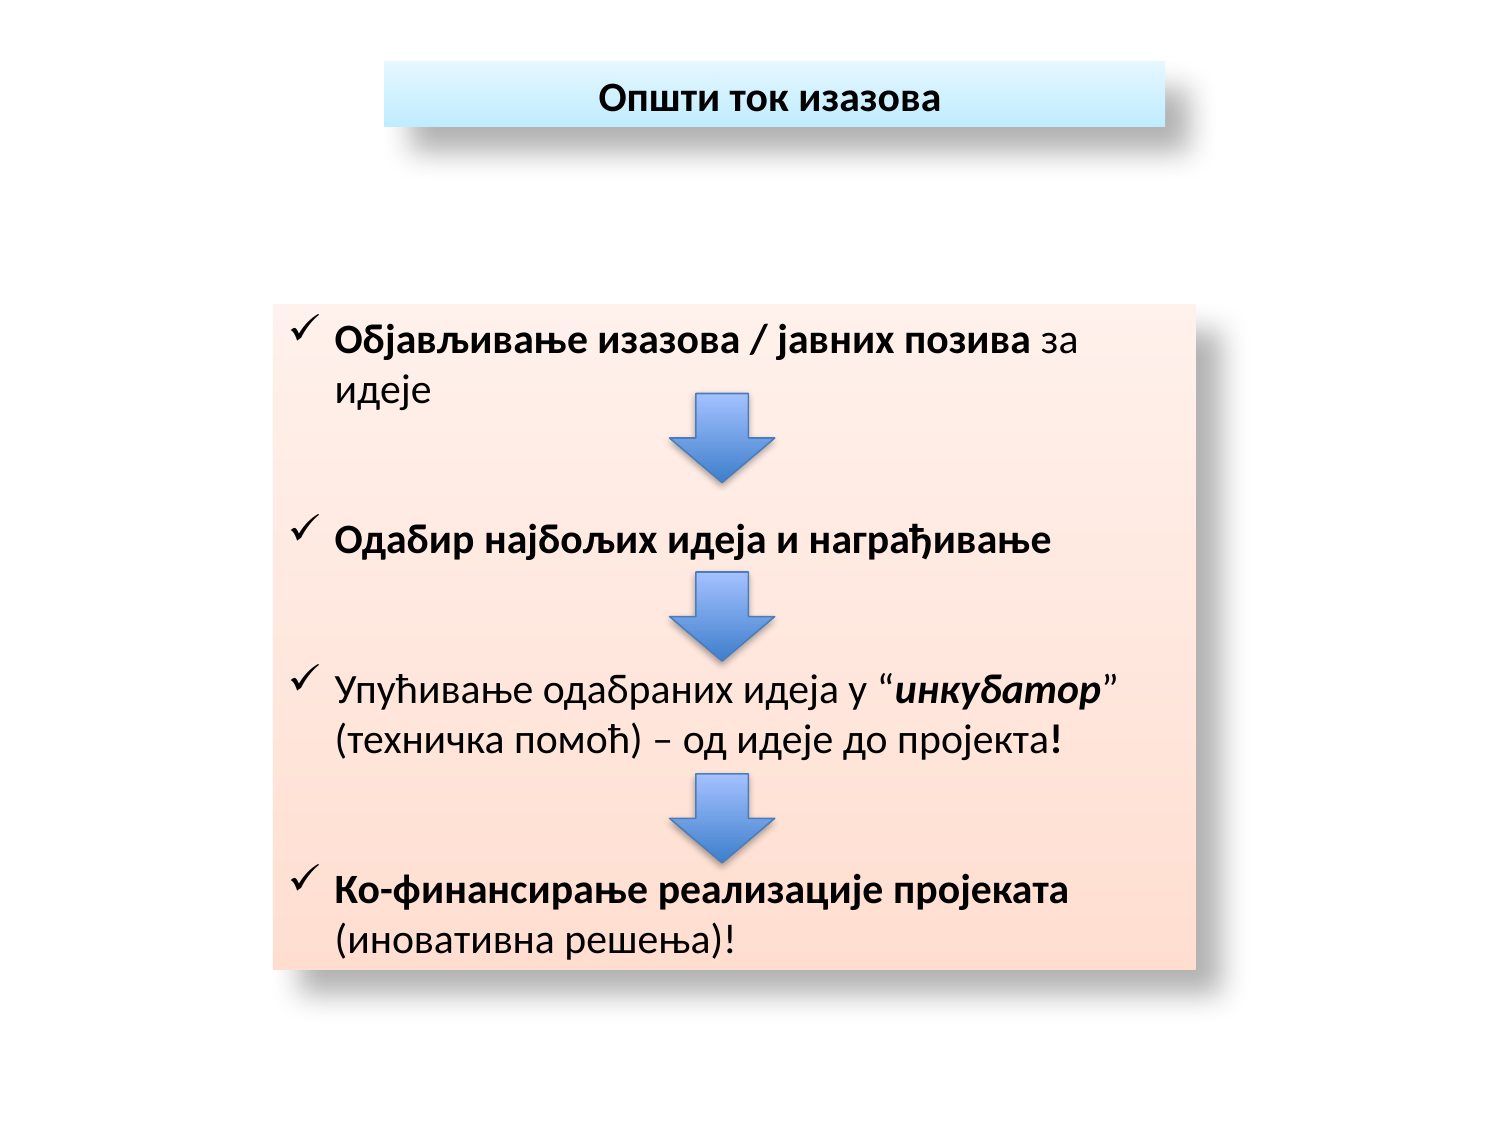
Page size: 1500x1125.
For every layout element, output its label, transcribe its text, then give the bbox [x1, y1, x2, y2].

text_box [668, 773, 776, 864]
text_box Објављивање изазова / јавних позива за идеје Одабир најбољих идеја и награђивање Упућивање одабраних идеја у “инкубатор” (техничка помоћ) – од идеје до пројекта! Ко-финансирање реализације пројеката (иновативна решења)! [272, 303, 1196, 970]
text_box [668, 392, 776, 484]
text_box Општи ток изазова [383, 61, 1166, 127]
text_box [668, 571, 776, 662]
